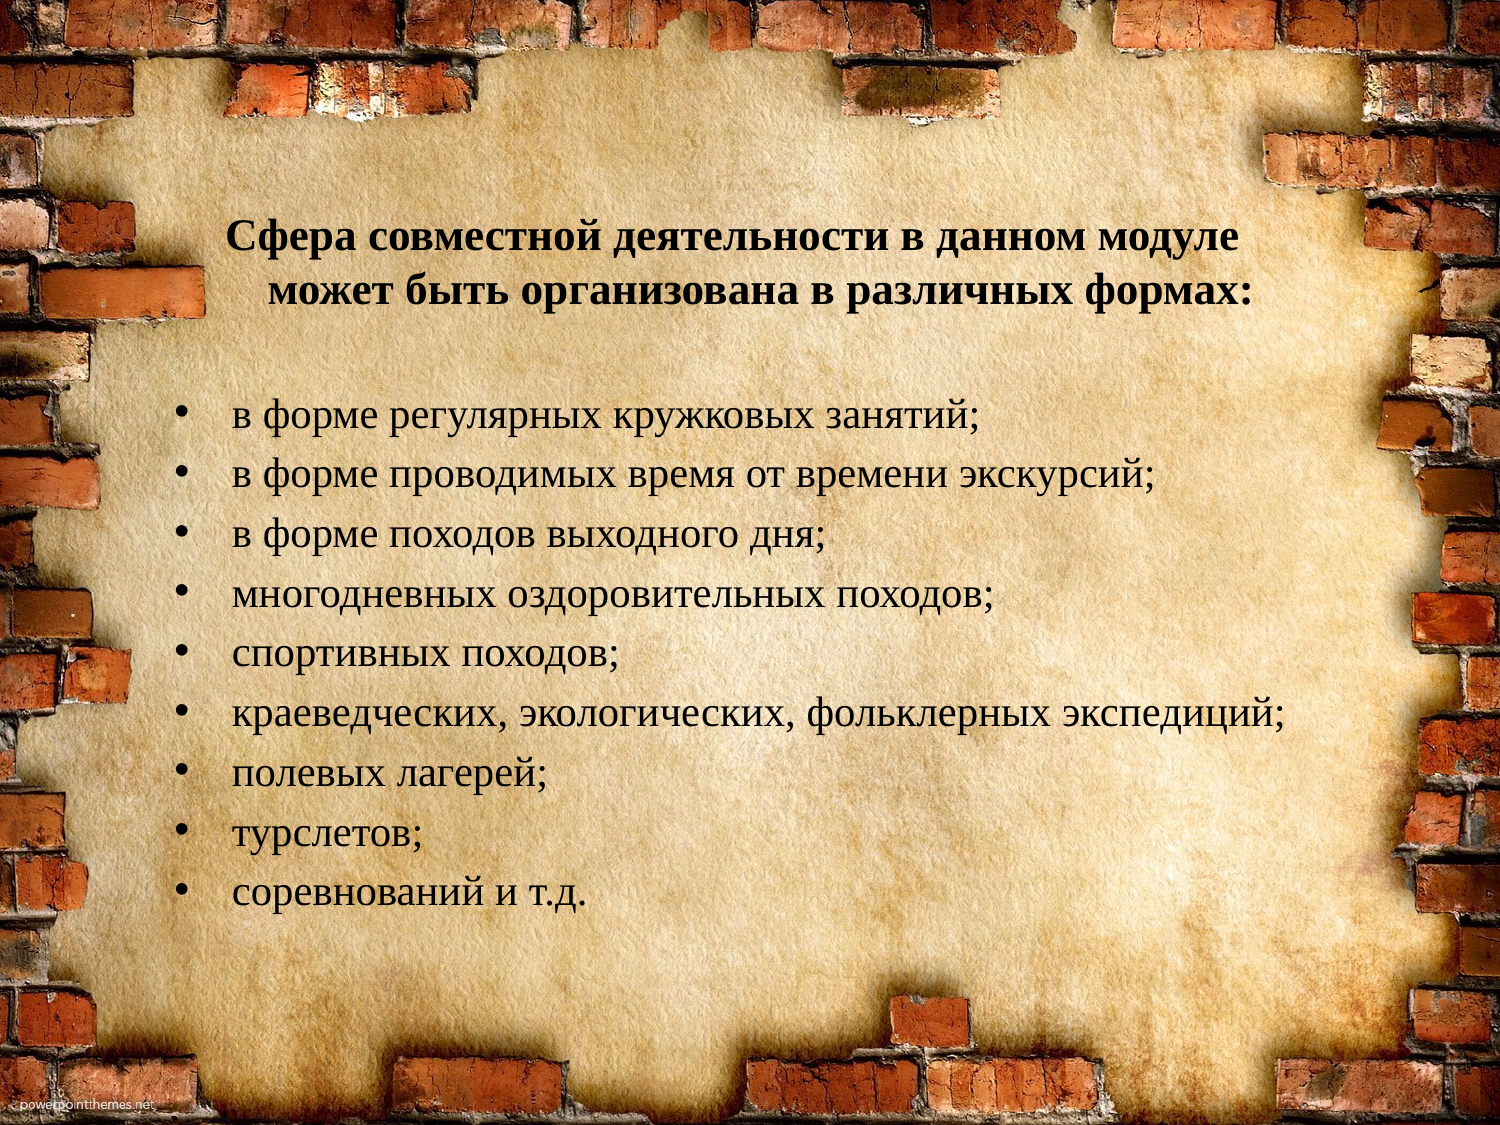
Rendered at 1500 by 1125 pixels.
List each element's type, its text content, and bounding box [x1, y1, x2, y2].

list Сфера совместной деятельности в данном модуле может быть организована в различных формах: в форме регулярных кружковых занятий; в форме проводимых время от времени экскурсий; в форме походов выходного дня; многодневных оздоровительных походов; спортивных походов; краеведческих, экологических, фольклерных экспедиций; полевых лагерей; турслетов; соревнований и т.д. [159, 137, 1306, 950]
picture [0, 0, 1500, 1125]
